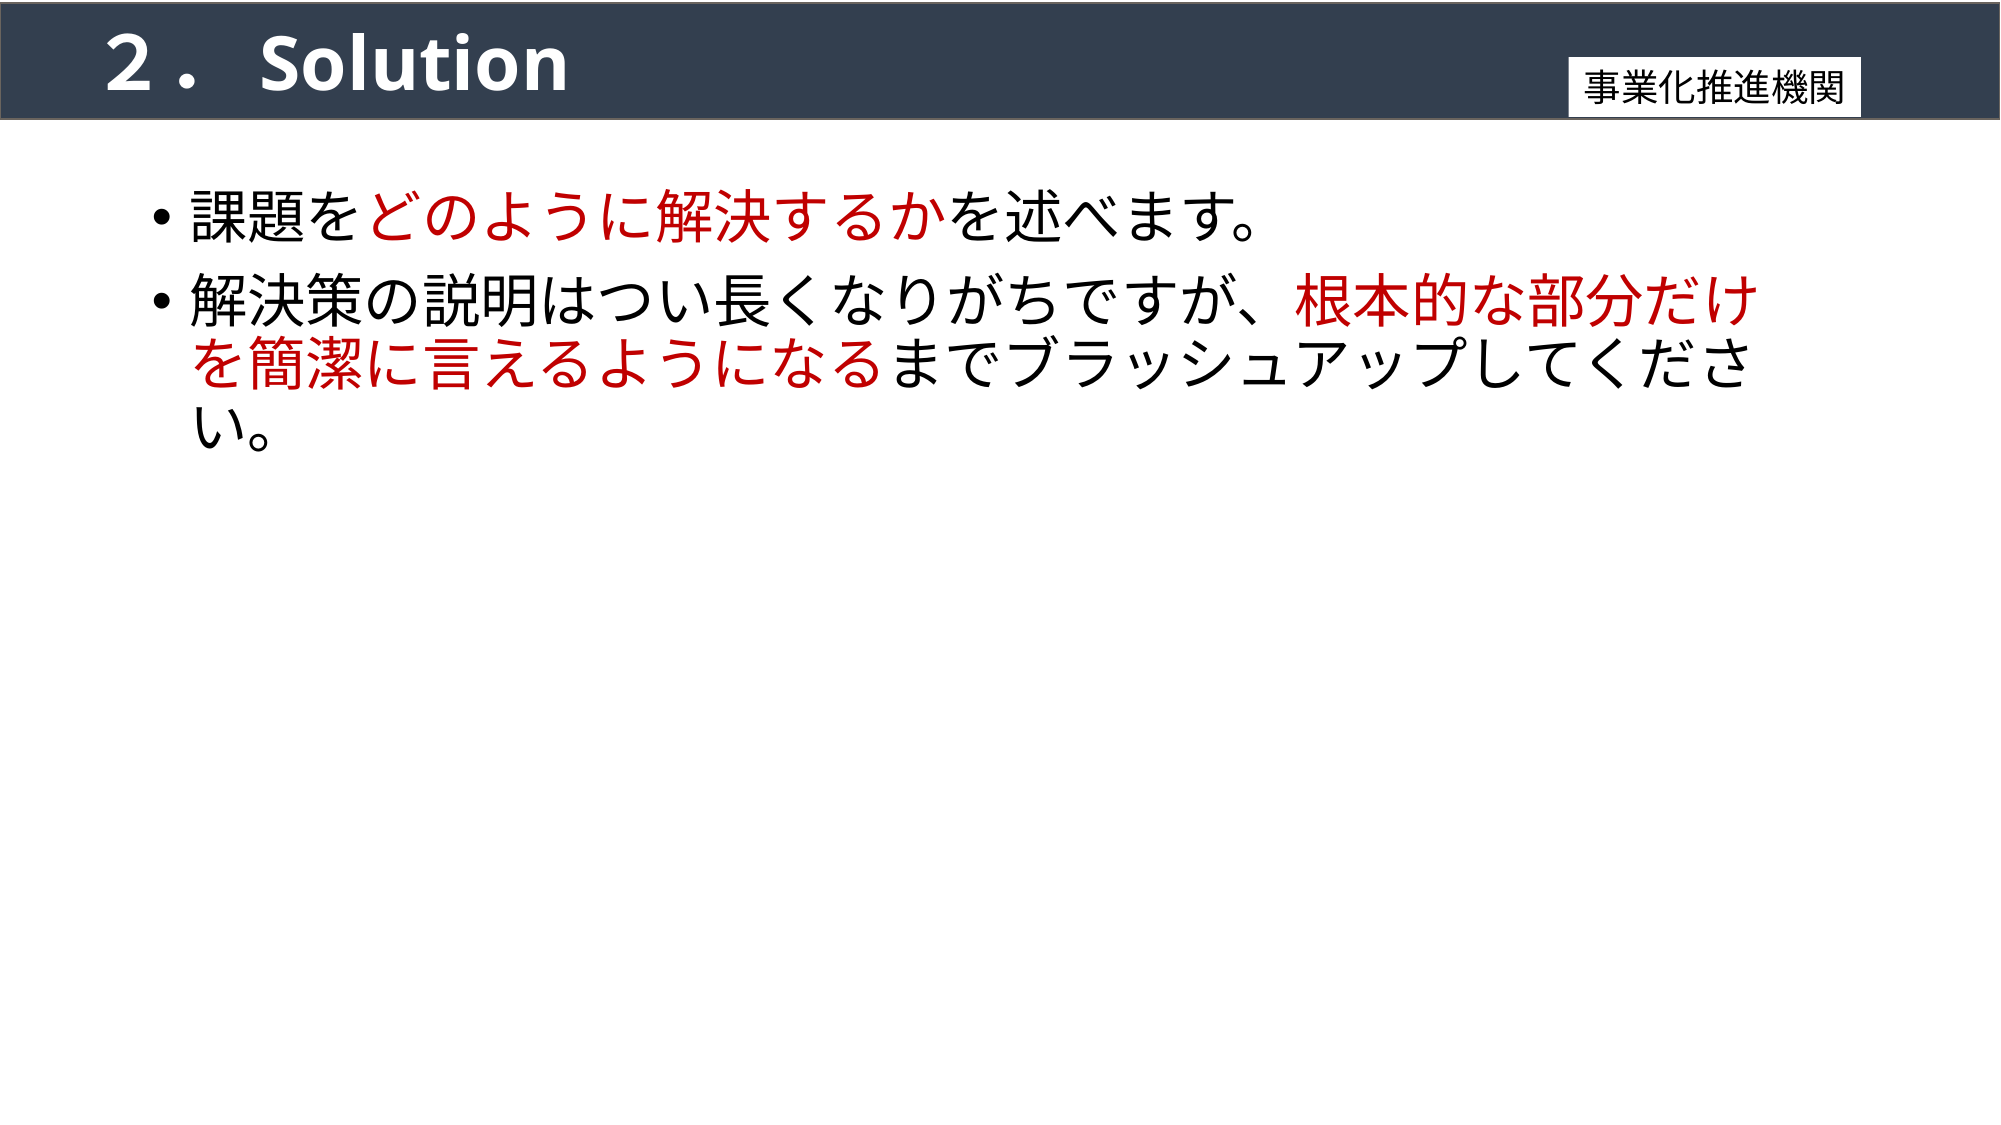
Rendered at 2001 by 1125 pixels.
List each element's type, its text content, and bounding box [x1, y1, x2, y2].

list 課題をどのように解決するかを述べます。 解決策の説明はつい長くなりがちですが、根本的な部分だけを簡潔に言えるようになるまでブラッシュアップしてください。 [151, 181, 1802, 909]
title ２．Solution [76, 13, 1802, 119]
text_box [0, 2, 2000, 120]
text_box 事業化推進機関 [1568, 57, 1861, 117]
